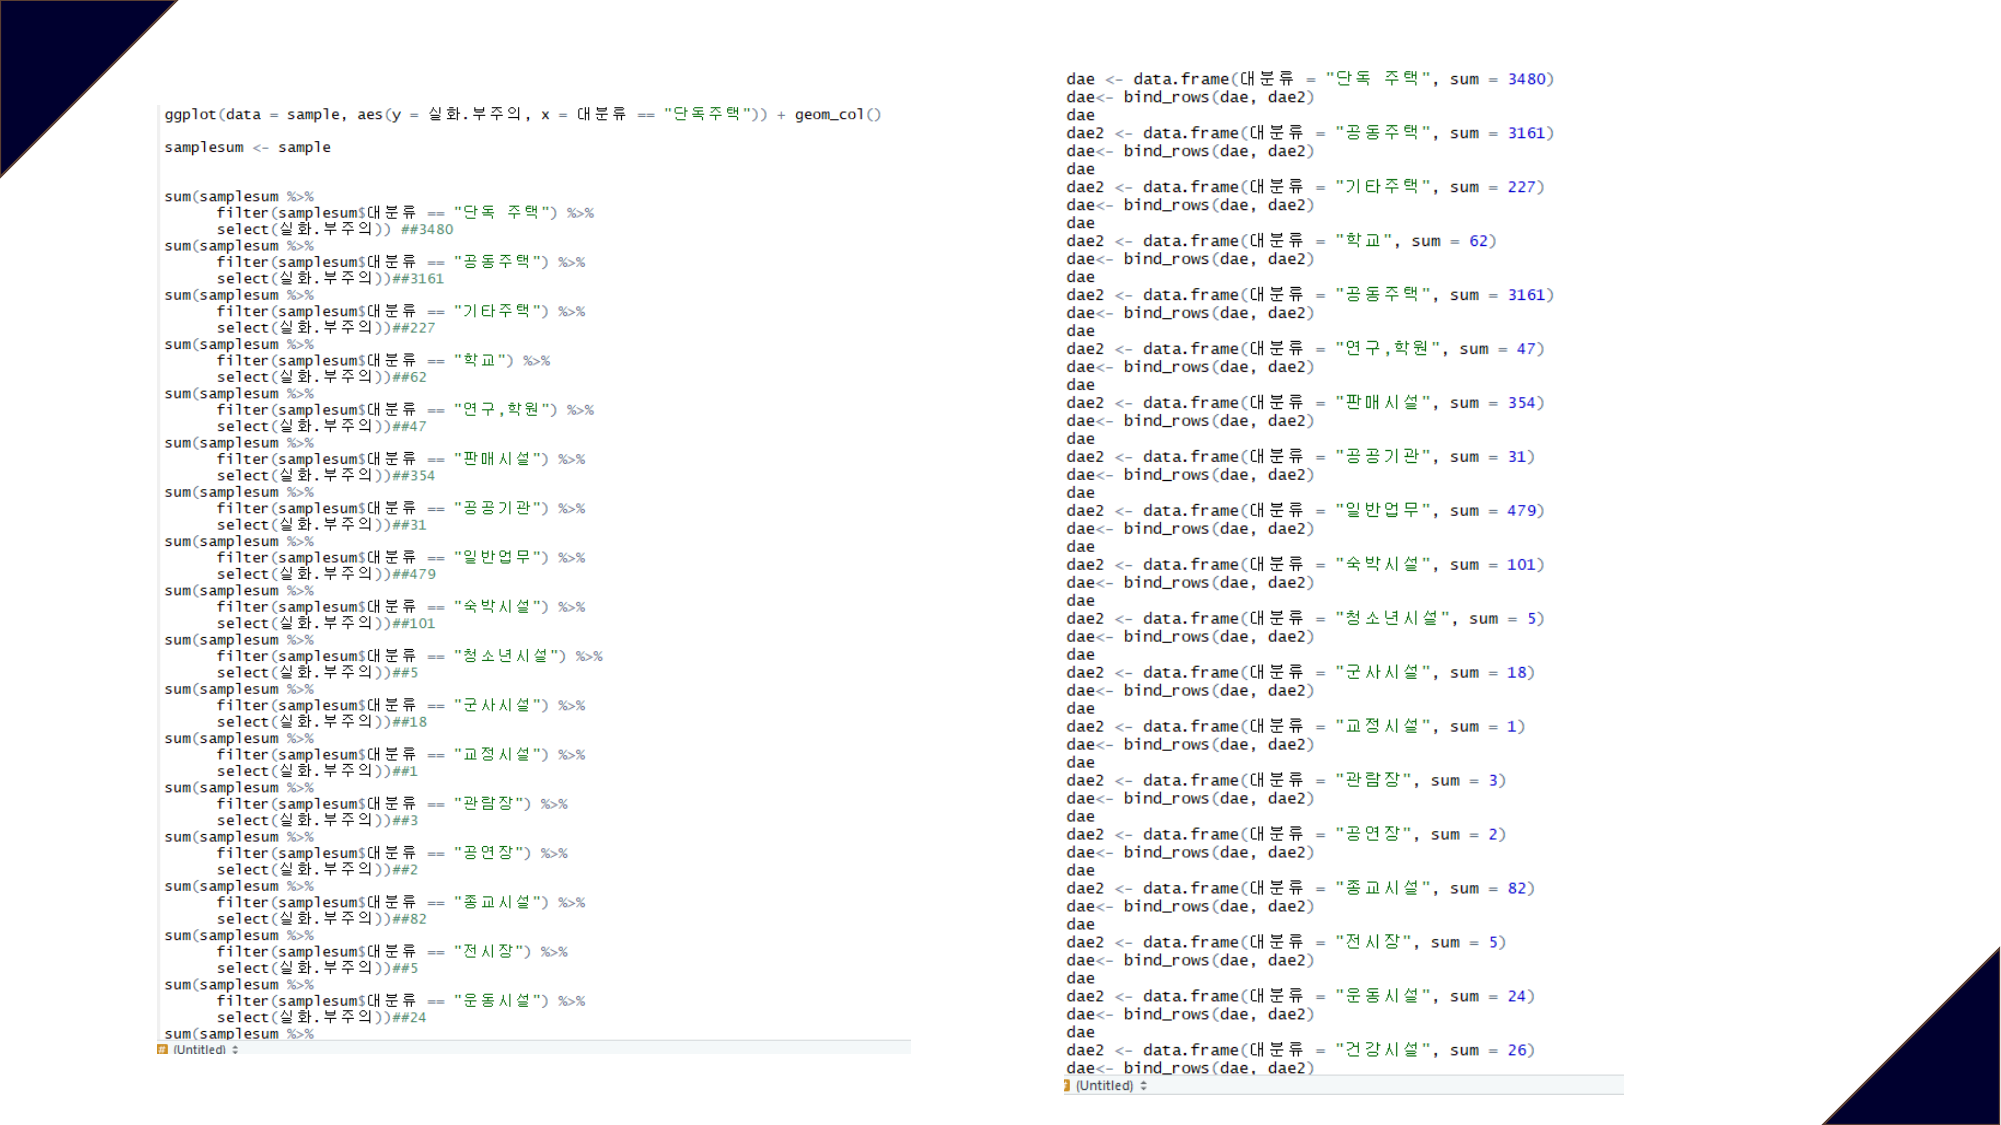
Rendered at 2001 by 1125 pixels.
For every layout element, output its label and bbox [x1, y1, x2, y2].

picture [1064, 64, 1624, 1096]
picture [157, 105, 911, 1054]
